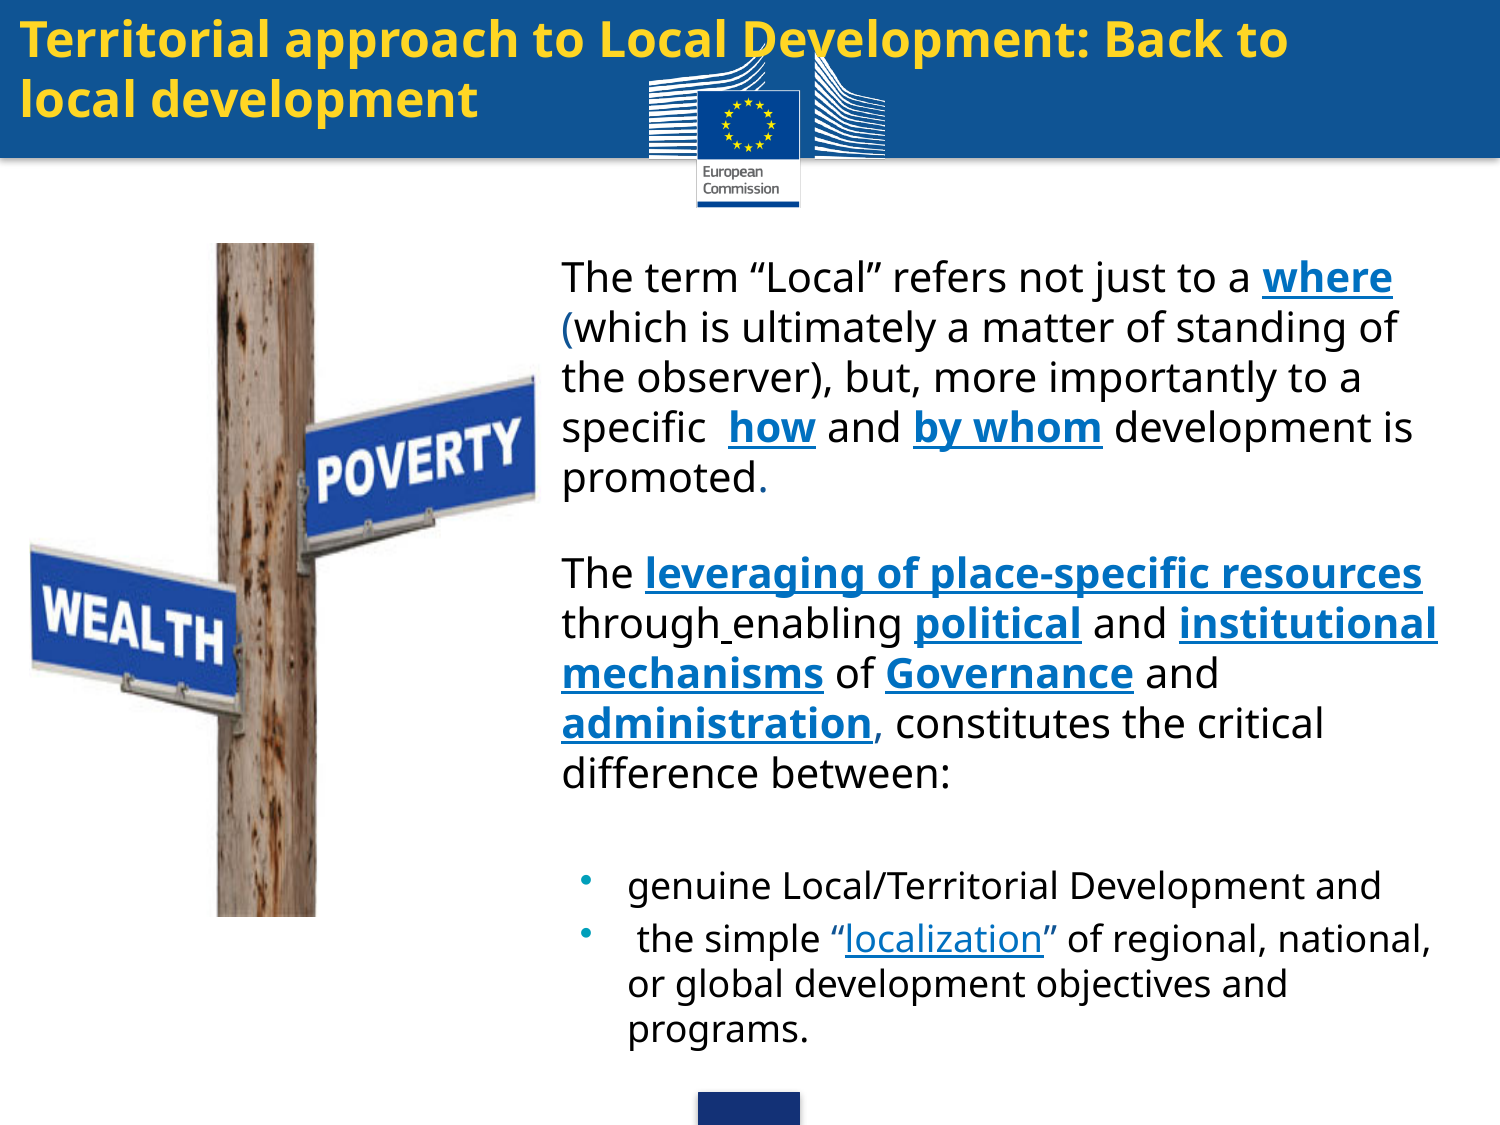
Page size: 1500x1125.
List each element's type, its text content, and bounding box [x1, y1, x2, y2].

list The term “Local” refers not just to a where (which is ultimately a matter of standing of the observer), but, more importantly to a specific how and by whom development is promoted. [556, 243, 1471, 502]
picture [29, 243, 555, 918]
picture [649, 135, 885, 208]
text_box Territorial approach to Local Development: Back to local development [5, 0, 1306, 135]
text_box The leveraging of place-specific resources through enabling political and institutional mechanisms of Governance and administration, constitutes the critical difference between: genuine Local/Territorial Development and the simple “localization” of regional, national, or global development objectives and programs. [490, 538, 1471, 1125]
